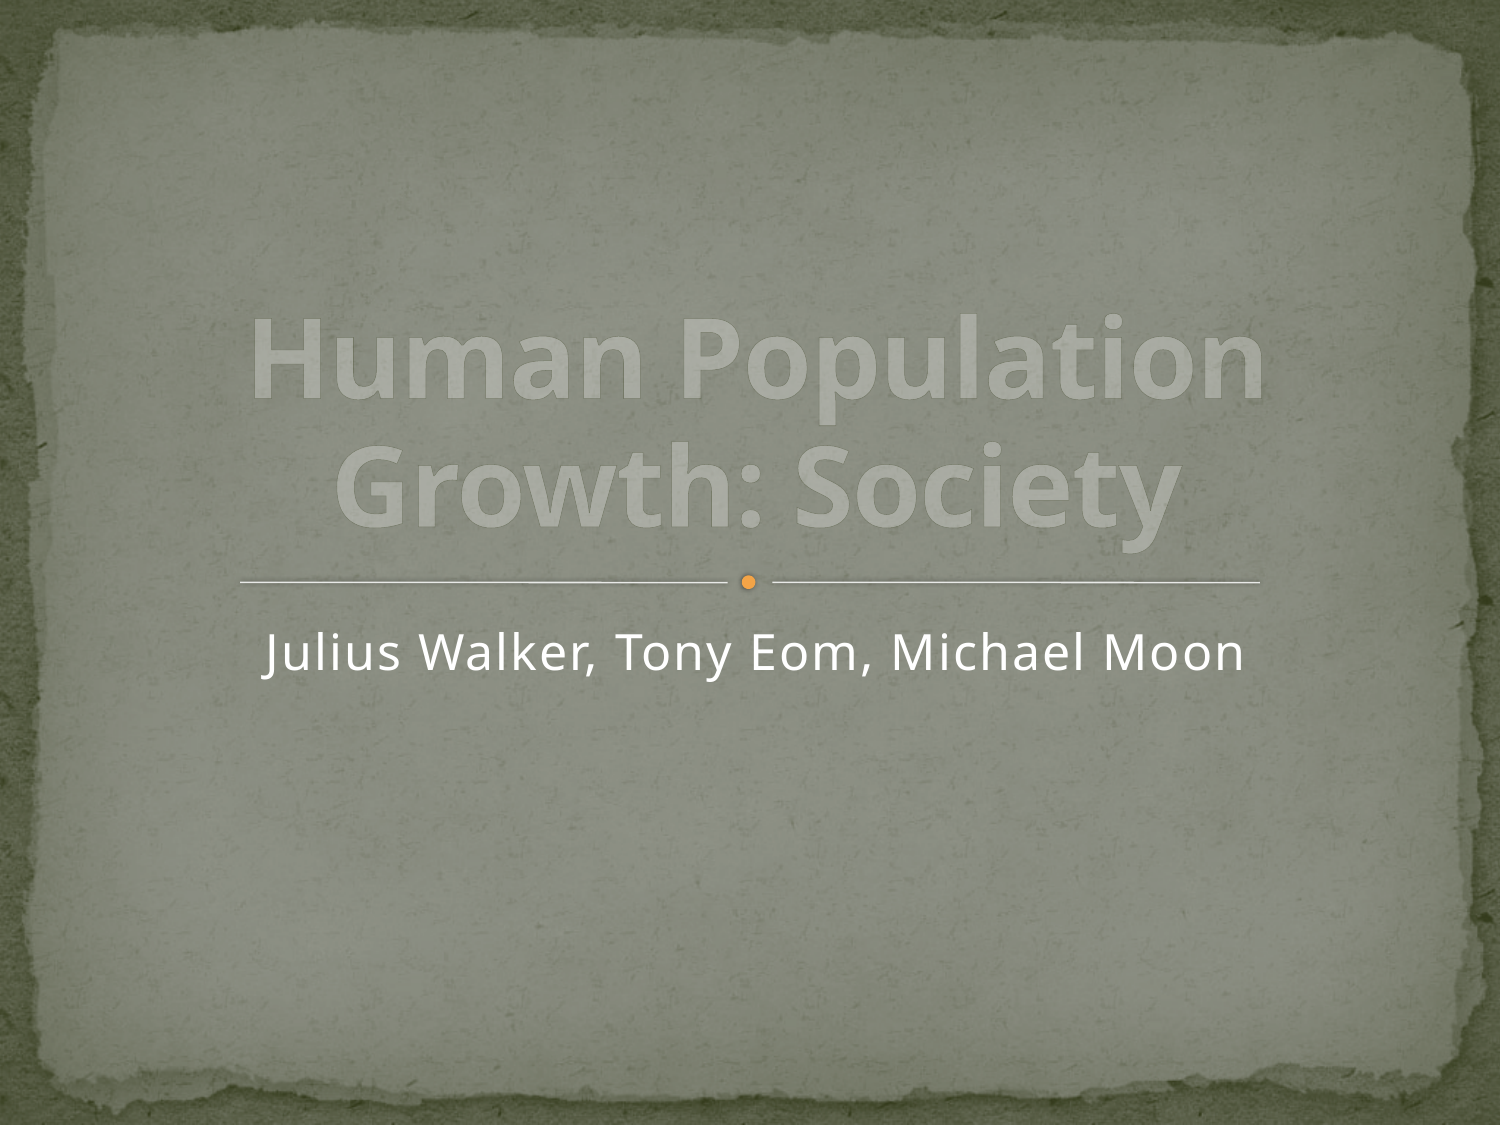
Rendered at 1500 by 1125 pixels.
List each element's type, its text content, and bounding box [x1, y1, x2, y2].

title Human Population Growth: Society [74, 235, 1438, 561]
subtitle Julius Walker, Tony Eom, Michael Moon [75, 606, 1438, 795]
